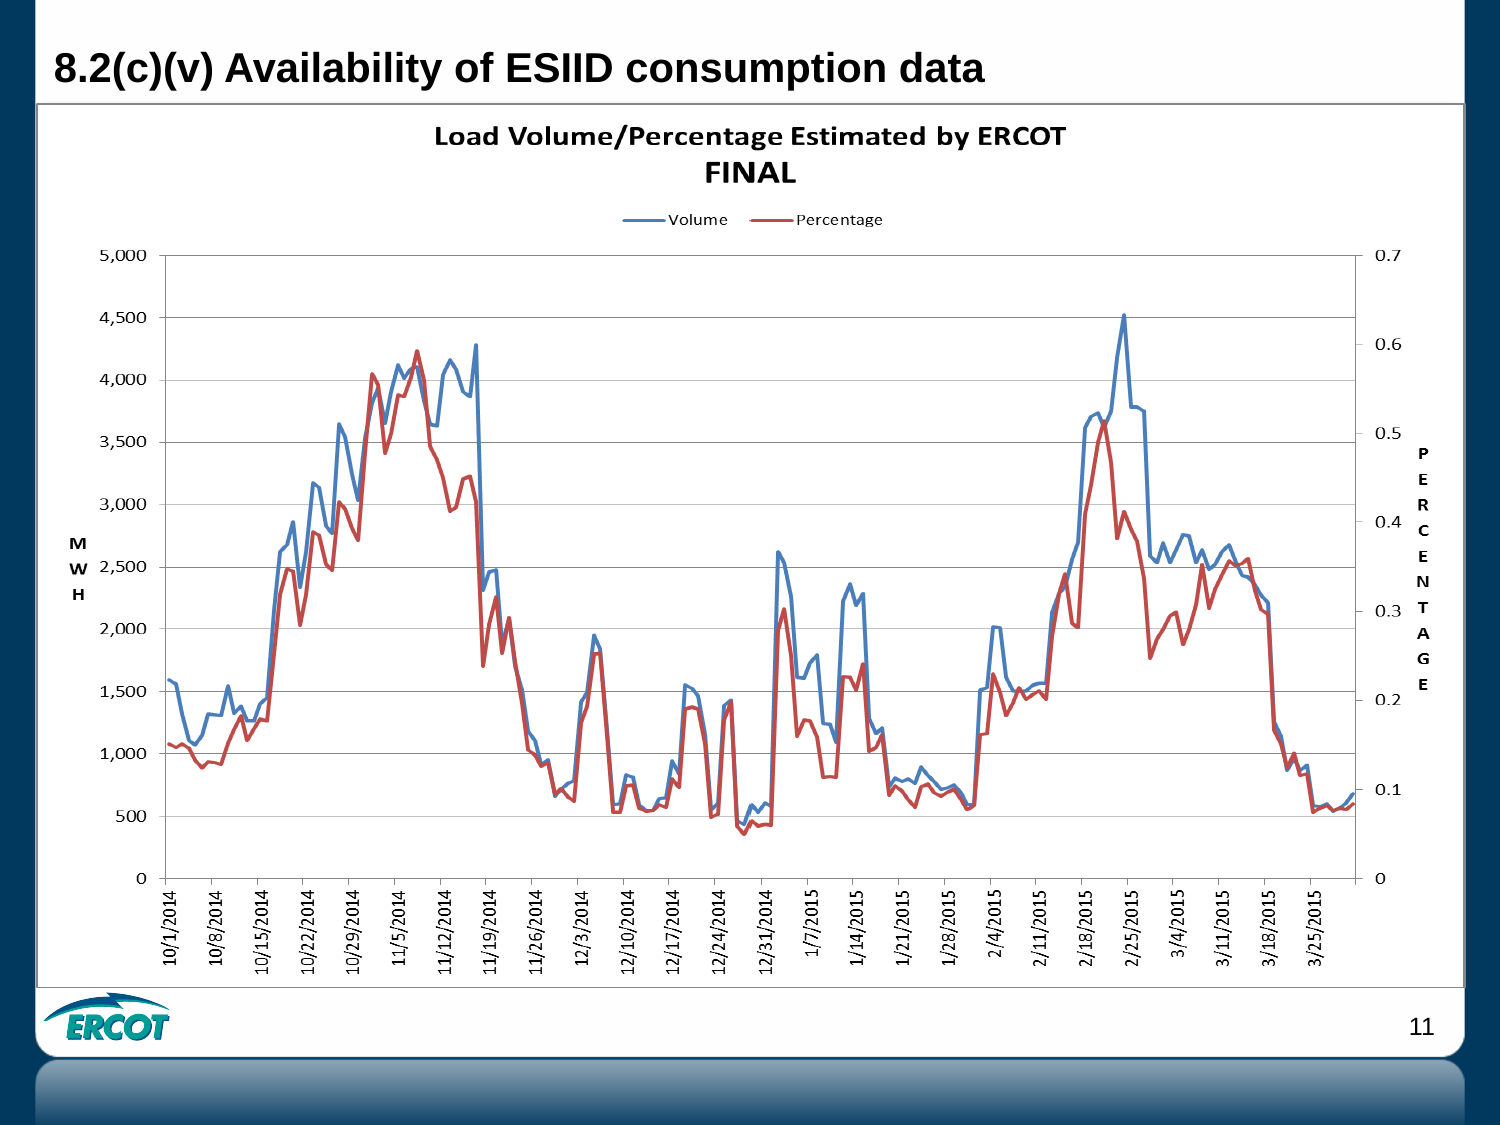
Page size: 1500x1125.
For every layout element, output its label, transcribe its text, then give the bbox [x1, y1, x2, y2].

title 8.2(c)(v) Availability of ESIID consumption data [38, 27, 1427, 101]
picture [35, 0, 1466, 1125]
